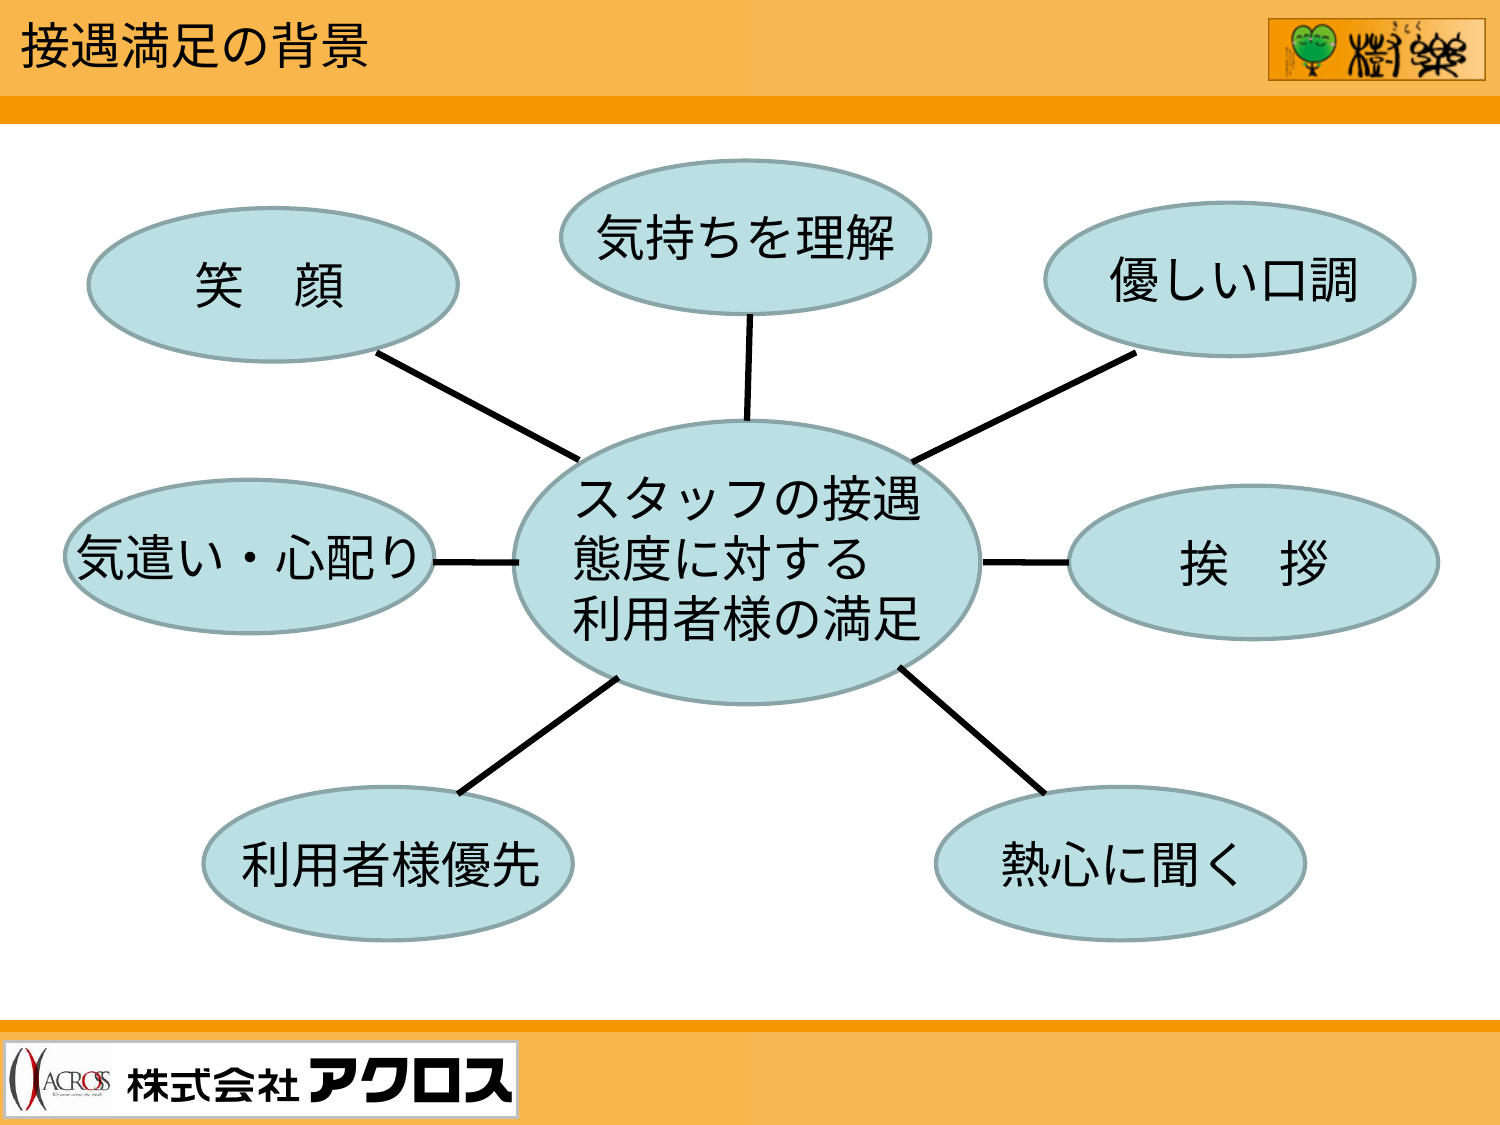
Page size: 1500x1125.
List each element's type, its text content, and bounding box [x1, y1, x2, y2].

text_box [746, 313, 751, 421]
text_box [203, 786, 573, 941]
picture [0, 1020, 1500, 1125]
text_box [88, 207, 459, 362]
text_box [935, 786, 1306, 941]
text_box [898, 666, 1046, 795]
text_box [1045, 202, 1415, 357]
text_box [513, 420, 981, 705]
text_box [1068, 485, 1439, 640]
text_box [58, 479, 444, 634]
text_box 接遇満足の背景 [5, 7, 981, 82]
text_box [376, 352, 580, 461]
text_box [911, 352, 1137, 463]
picture [0, 0, 1500, 124]
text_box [457, 677, 619, 795]
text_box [560, 160, 931, 315]
